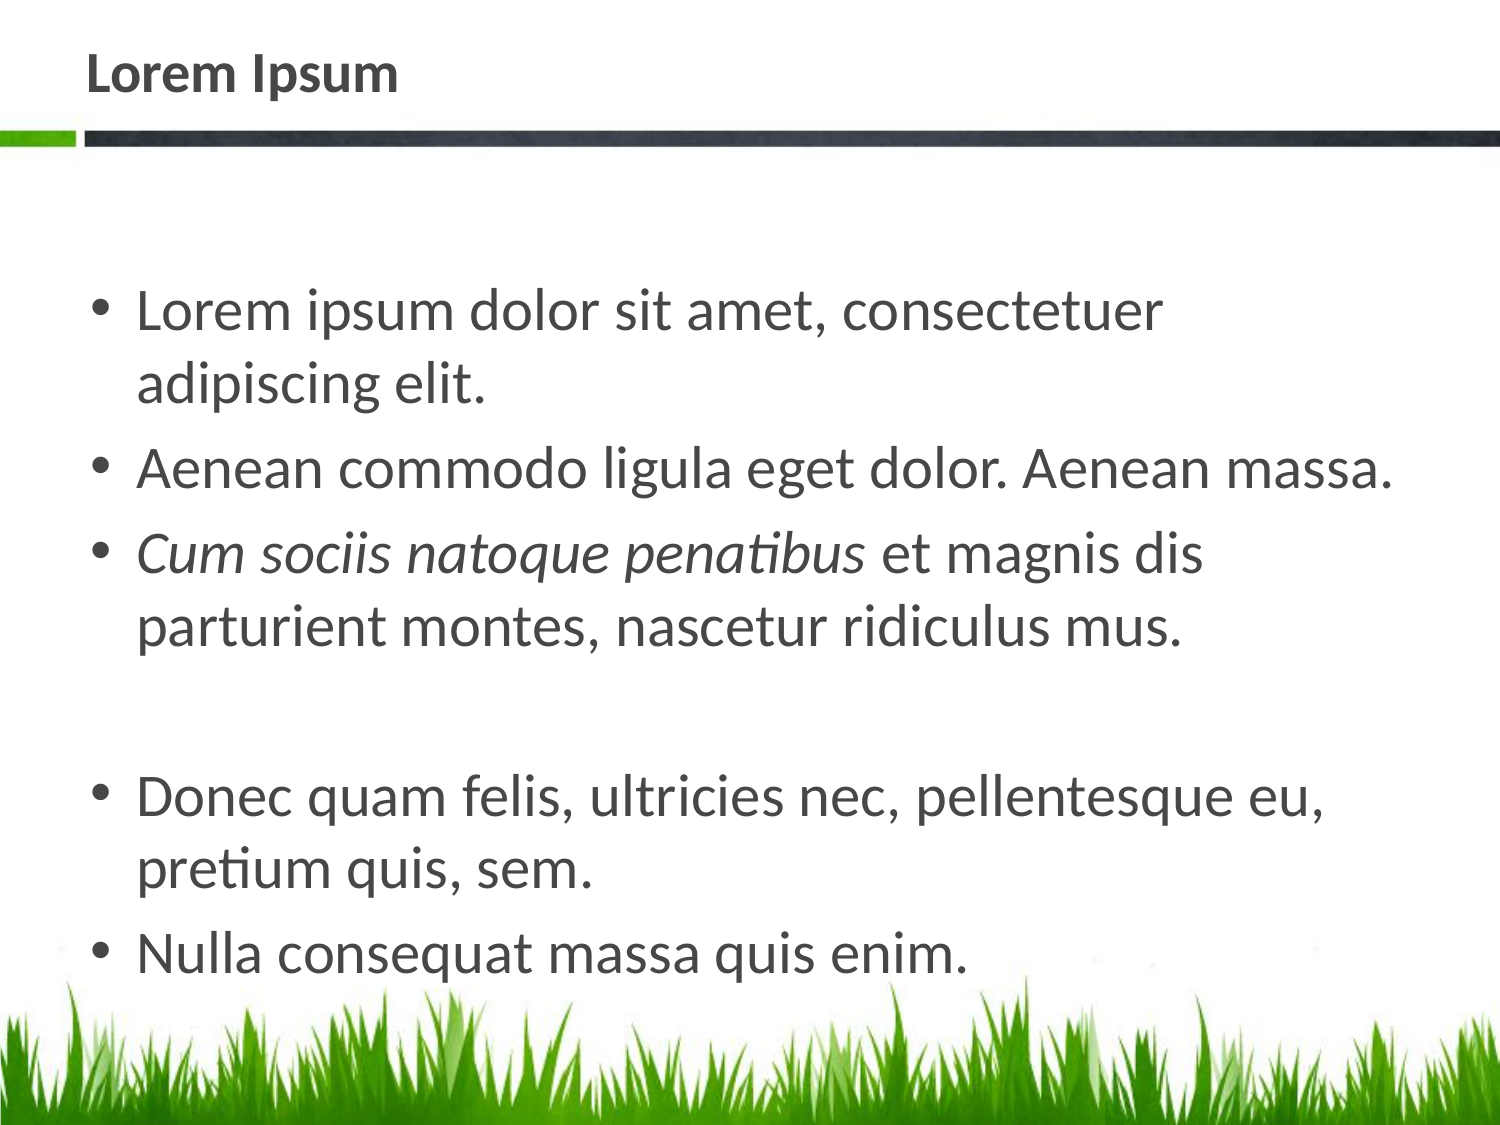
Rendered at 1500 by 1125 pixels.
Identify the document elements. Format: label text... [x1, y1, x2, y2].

picture [0, 0, 1500, 1125]
list Lorem ipsum dolor sit amet, consectetuer adipiscing elit. Aenean commodo ligula eget dolor. Aenean massa. Cum sociis natoque penatibus et magnis dis parturient montes, nascetur ridiculus mus. Donec quam felis, ultricies nec, pellentesque eu, pretium quis, sem. Nulla consequat massa quis enim. [75, 262, 1425, 1005]
title Lorem Ipsum [71, 12, 1450, 125]
